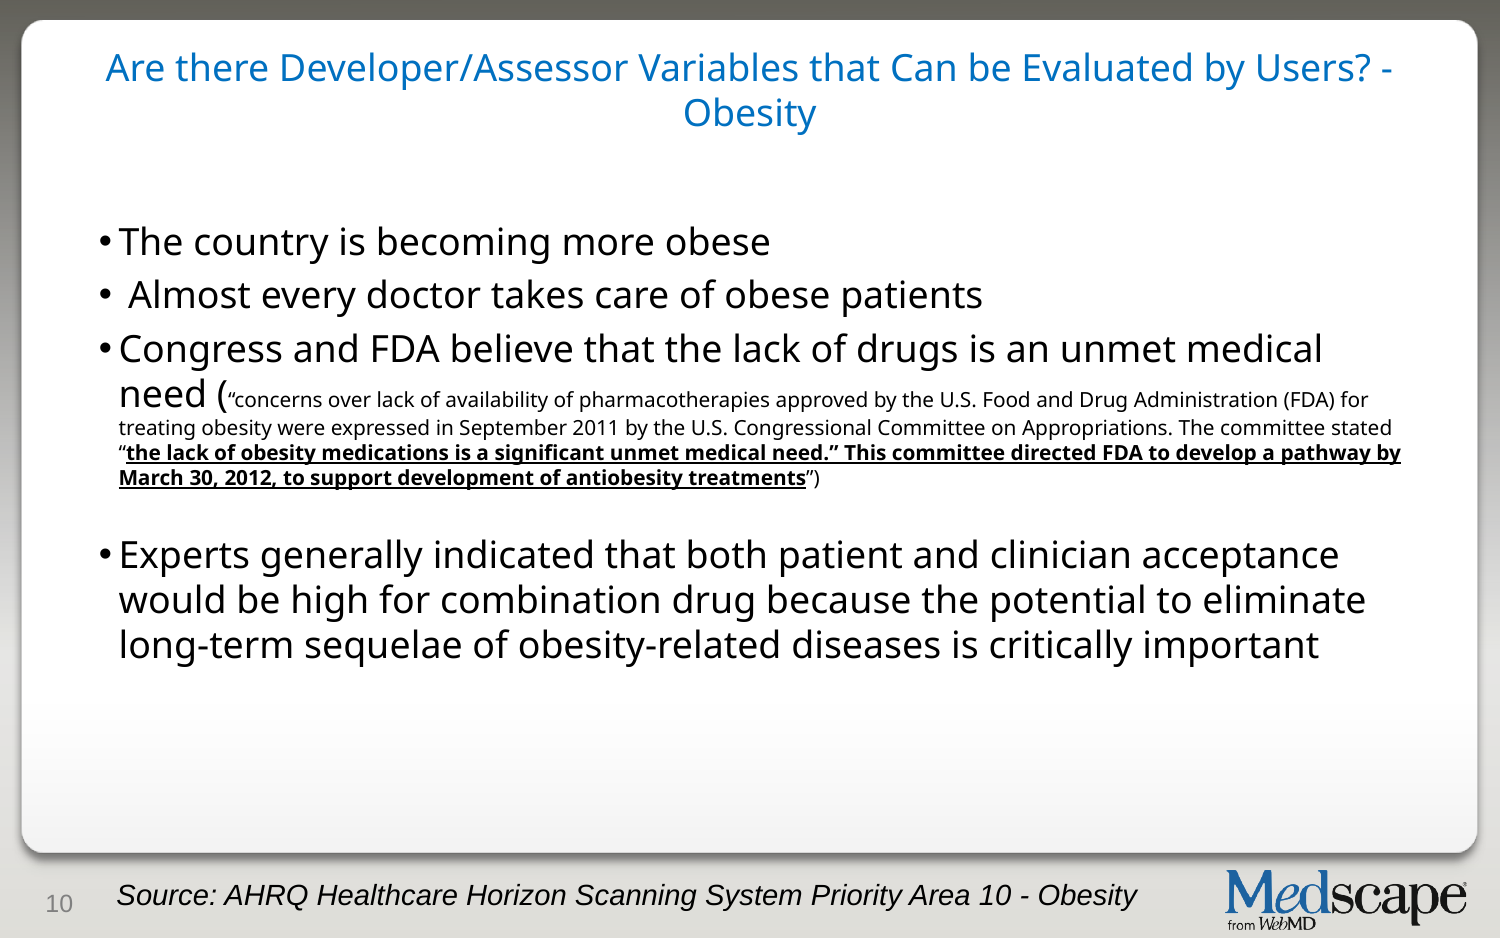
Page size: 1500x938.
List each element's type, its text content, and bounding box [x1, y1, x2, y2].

list The country is becoming more obese Almost every doctor takes care of obese patients Congress and FDA believe that the lack of drugs is an unmet medical need (“concerns over lack of availability of pharmacotherapies approved by the U.S. Food and Drug Administration (FDA) for treating obesity were expressed in September 2011 by the U.S. Congressional Committee on Appropriations. The committee stated “the lack of obesity medications is a significant unmet medical need.” This committee directed FDA to develop a pathway by March 30, 2012, to support development of antiobesity treatments”) Experts generally indicated that both patient and clinician acceptance would be high for combination drug because the potential to eliminate long-term sequelae of obesity-related diseases is critically important [85, 210, 1436, 712]
picture [0, 0, 1500, 938]
text_box Source: AHRQ Healthcare Horizon Scanning System Priority Area 10 - Obesity [101, 869, 1276, 919]
title Are there Developer/Assessor Variables that Can be Evaluated by Users? - Obesity [74, 37, 1426, 194]
